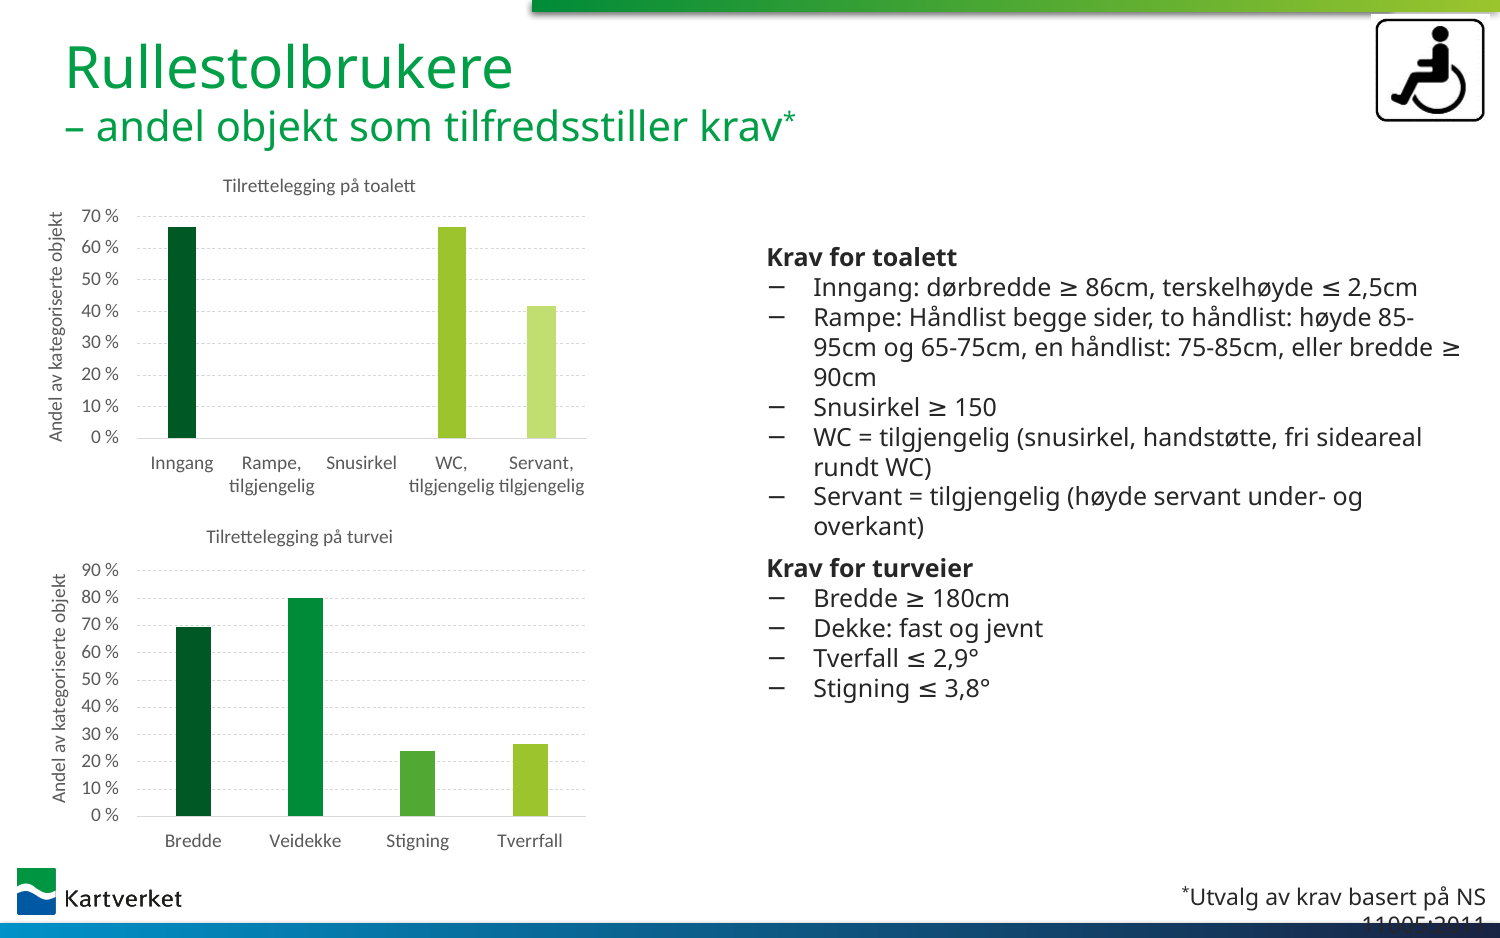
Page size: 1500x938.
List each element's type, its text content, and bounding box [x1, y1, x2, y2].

text_box *Utvalg av krav basert på NS 11005:2011 [1068, 873, 1500, 938]
picture [41, 520, 598, 859]
picture [1371, 13, 1491, 127]
text_box Rullestolbrukere – andel objekt som tilfredsstiller krav* [49, 14, 1431, 158]
text_box Krav for toalett Inngang: dørbredde ≥ 86cm, terskelhøyde ≤ 2,5cm Rampe: Håndlist begge sider, to håndlist: høyde 85-95cm og 65-75cm, en håndlist: 75-85cm, eller bredde ≥ 90cm Snusirkel ≥ 150 WC = tilgjengelig (snusirkel, handstøtte, fri sideareal rundt WC) Servant = tilgjengelig (høyde servant under- og overkant) [751, 234, 1483, 545]
picture [41, 166, 598, 505]
text_box Krav for turveier Bredde ≥ 180cm Dekke: fast og jevnt Tverfall ≤ 2,9° Stigning ≤ 3,8° [751, 545, 1483, 710]
